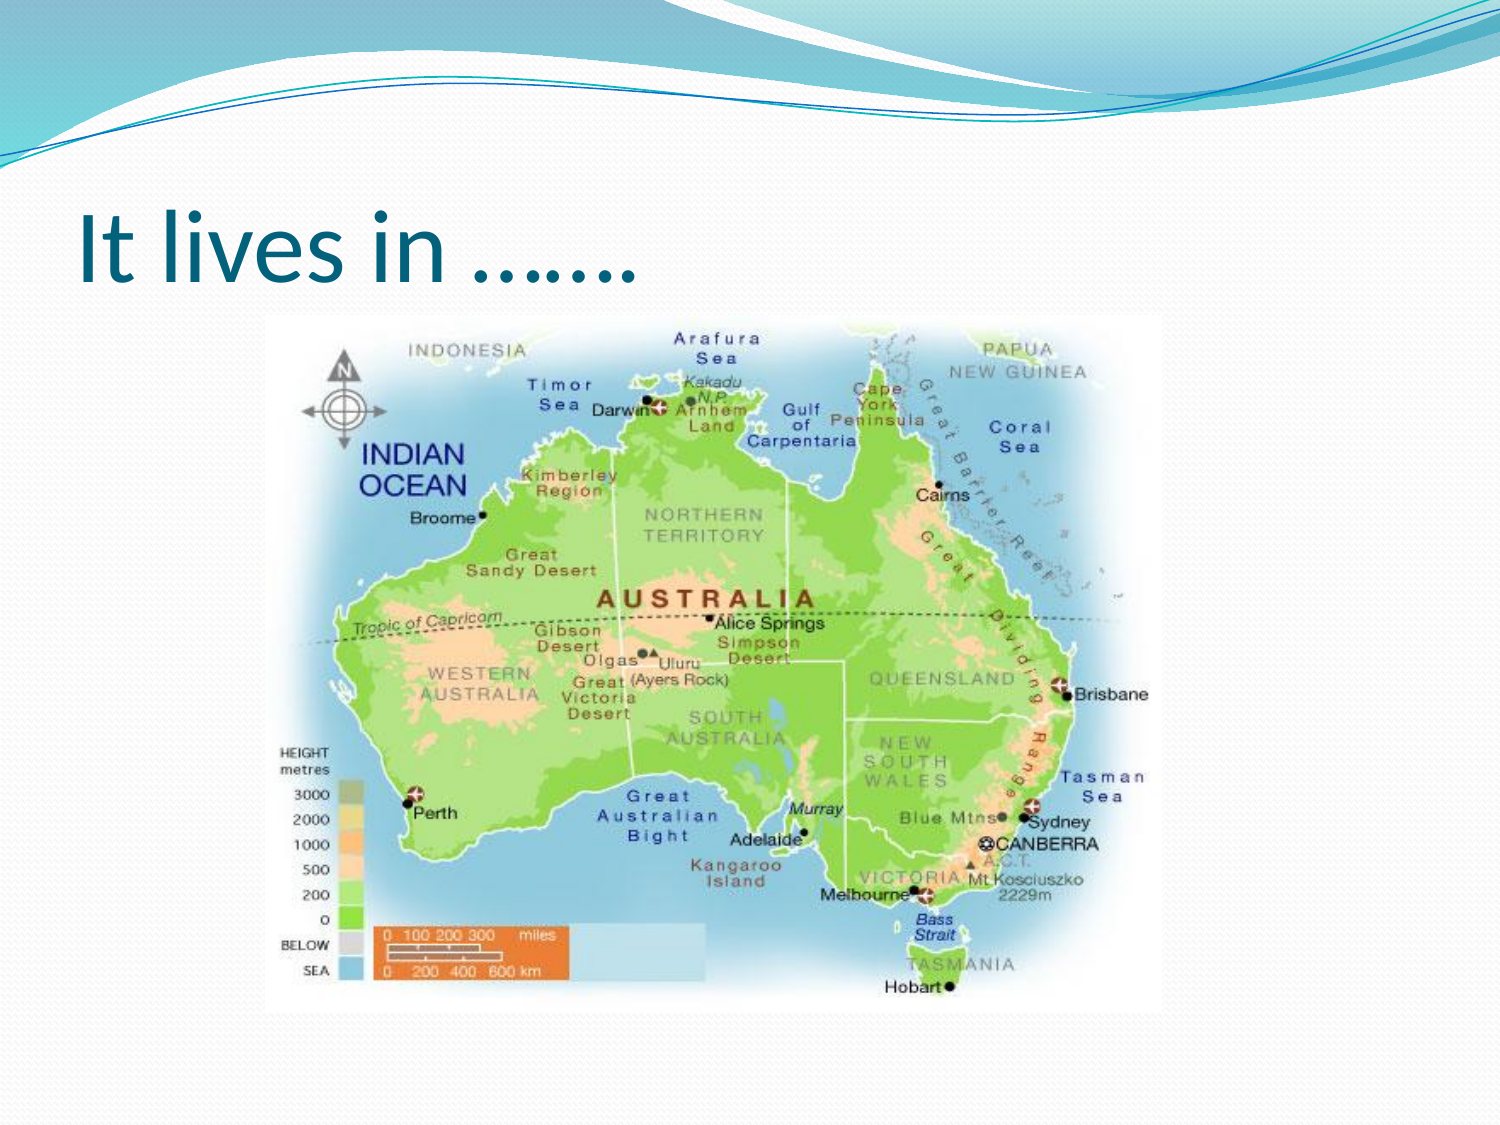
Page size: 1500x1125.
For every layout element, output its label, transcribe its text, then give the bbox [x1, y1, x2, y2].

picture [265, 315, 1162, 1012]
title It lives in ……. [75, 115, 1438, 303]
